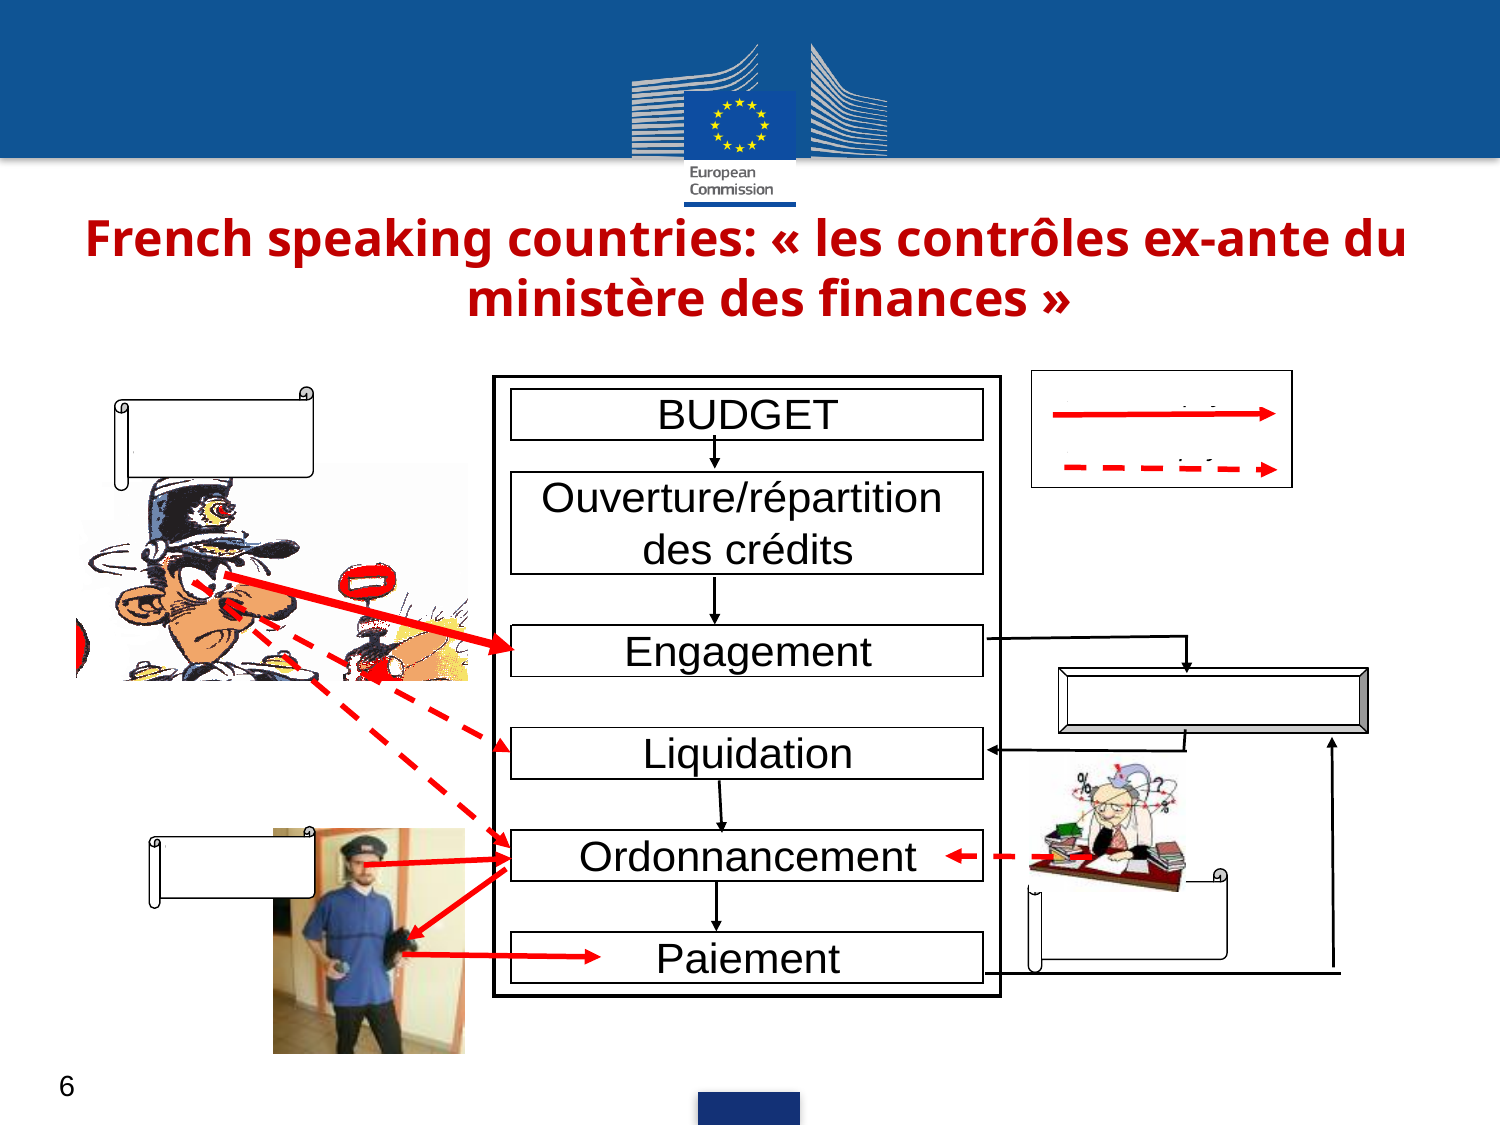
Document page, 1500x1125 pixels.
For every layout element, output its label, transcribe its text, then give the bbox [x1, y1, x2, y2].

title French speaking countries: « les contrôles ex-ante du ministère des finances » [43, 172, 1450, 361]
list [71, 359, 1422, 1064]
text_box 6 [43, 1031, 519, 1110]
